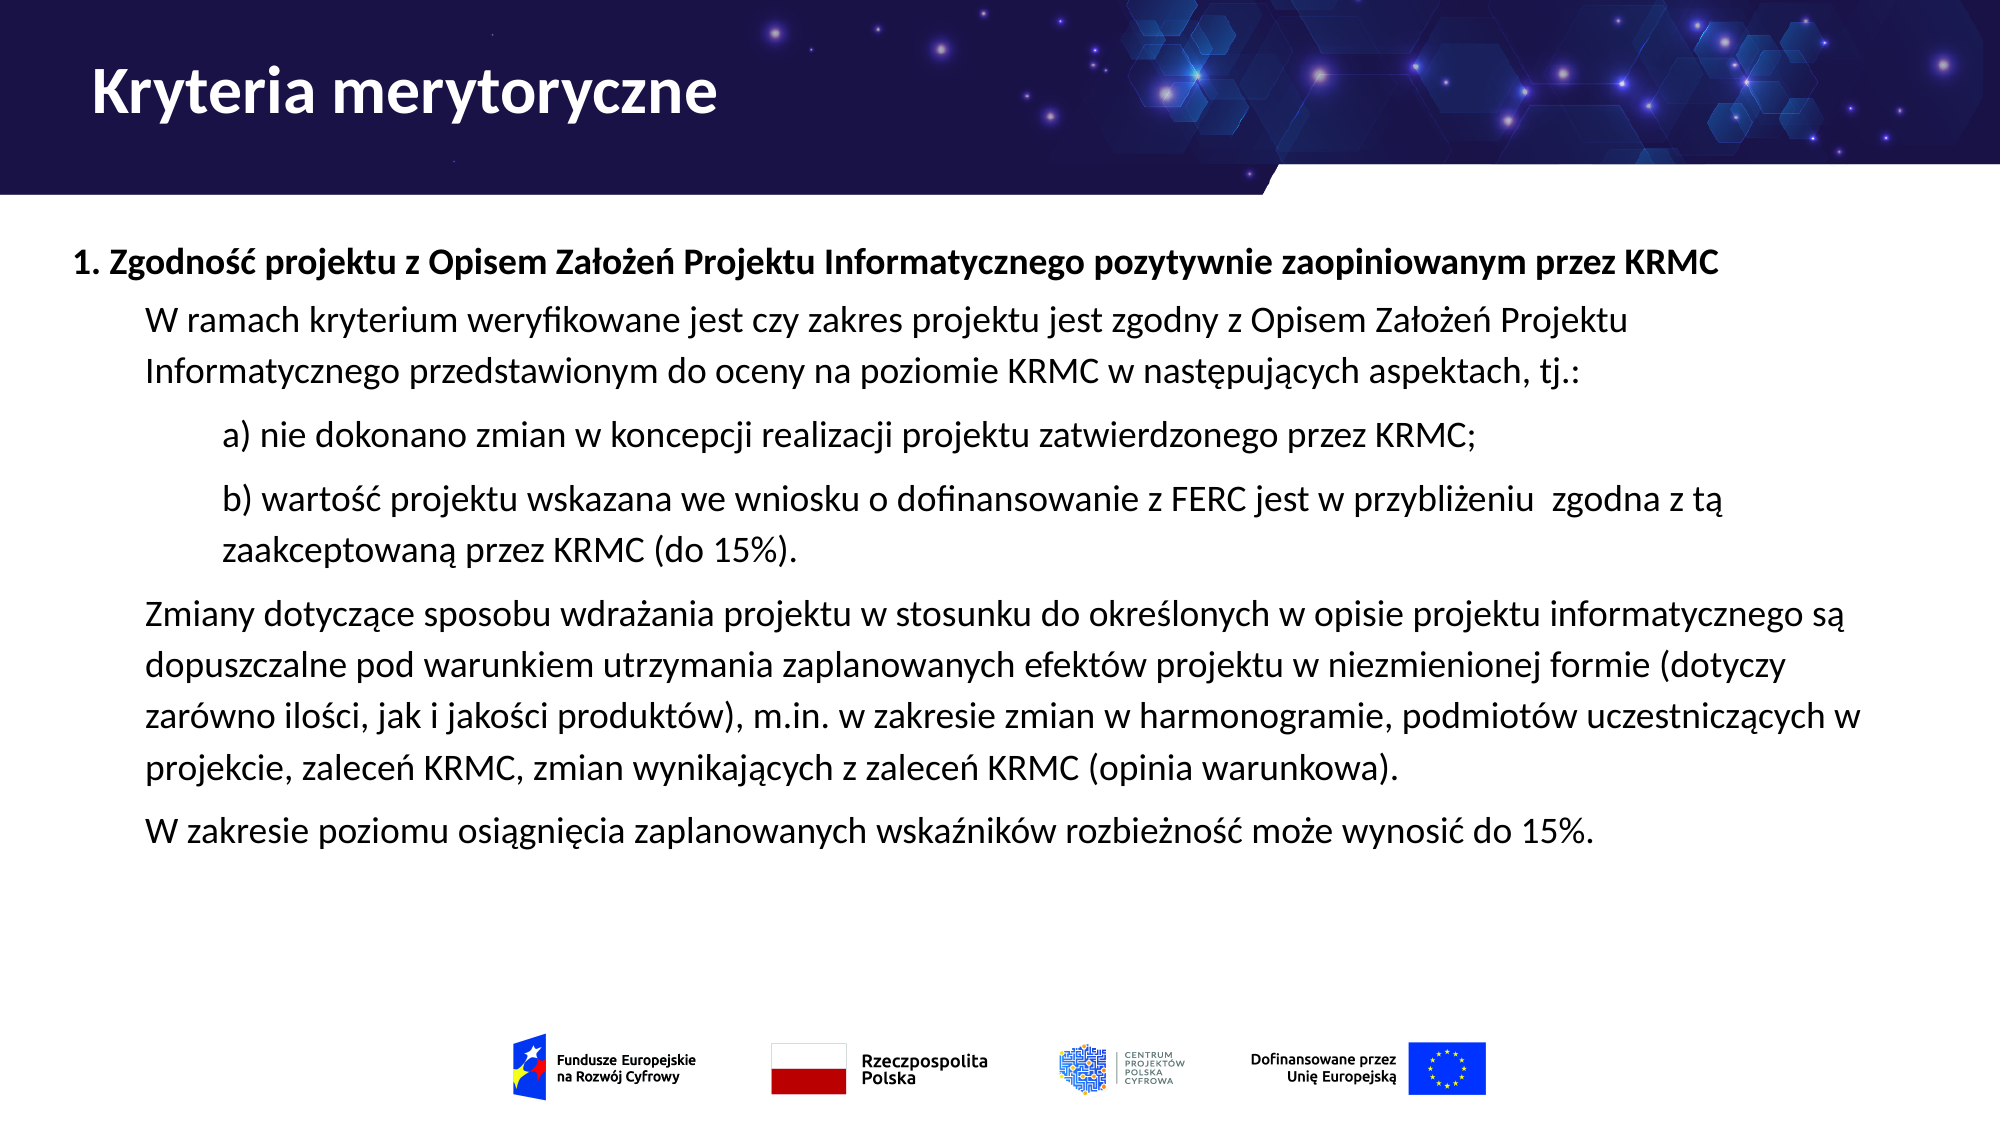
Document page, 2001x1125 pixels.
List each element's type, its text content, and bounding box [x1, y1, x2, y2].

picture [491, 1037, 1509, 1122]
list 1. Zgodność projektu z Opisem Założeń Projektu Informatycznego pozytywnie zaopiniowanym przez KRMC W ramach kryterium weryfikowane jest czy zakres projektu jest zgodny z Opisem Założeń Projektu Informatycznego przedstawionym do oceny na poziomie KRMC w następujących aspektach, tj.: a) nie dokonano zmian w koncepcji realizacji projektu zatwierdzonego przez KRMC; b) wartość projektu wskazana we wniosku o dofinansowanie z FERC jest w przybliżeniu zgodna z tą zaakceptowaną przez KRMC (do 15%). Zmiany dotyczące sposobu wdrażania projektu w stosunku do określonych w opisie projektu informatycznego są dopuszczalne pod warunkiem utrzymania zaplanowanych efektów projektu w niezmienionej formie (dotyczy zarówno ilości, jak i jakości produktów), m.in. w zakresie zmian w harmonogramie, podmiotów uczestniczących w projekcie, zaleceń KRMC, zmian wynikających z zaleceń KRMC (opinia warunkowa). W zakresie poziomu osiągnięcia zaplanowanych wskaźników rozbieżność może wynosić do 15%. [57, 223, 1893, 1037]
picture [0, 0, 2000, 195]
title Kryteria merytoryczne [77, 46, 1863, 136]
